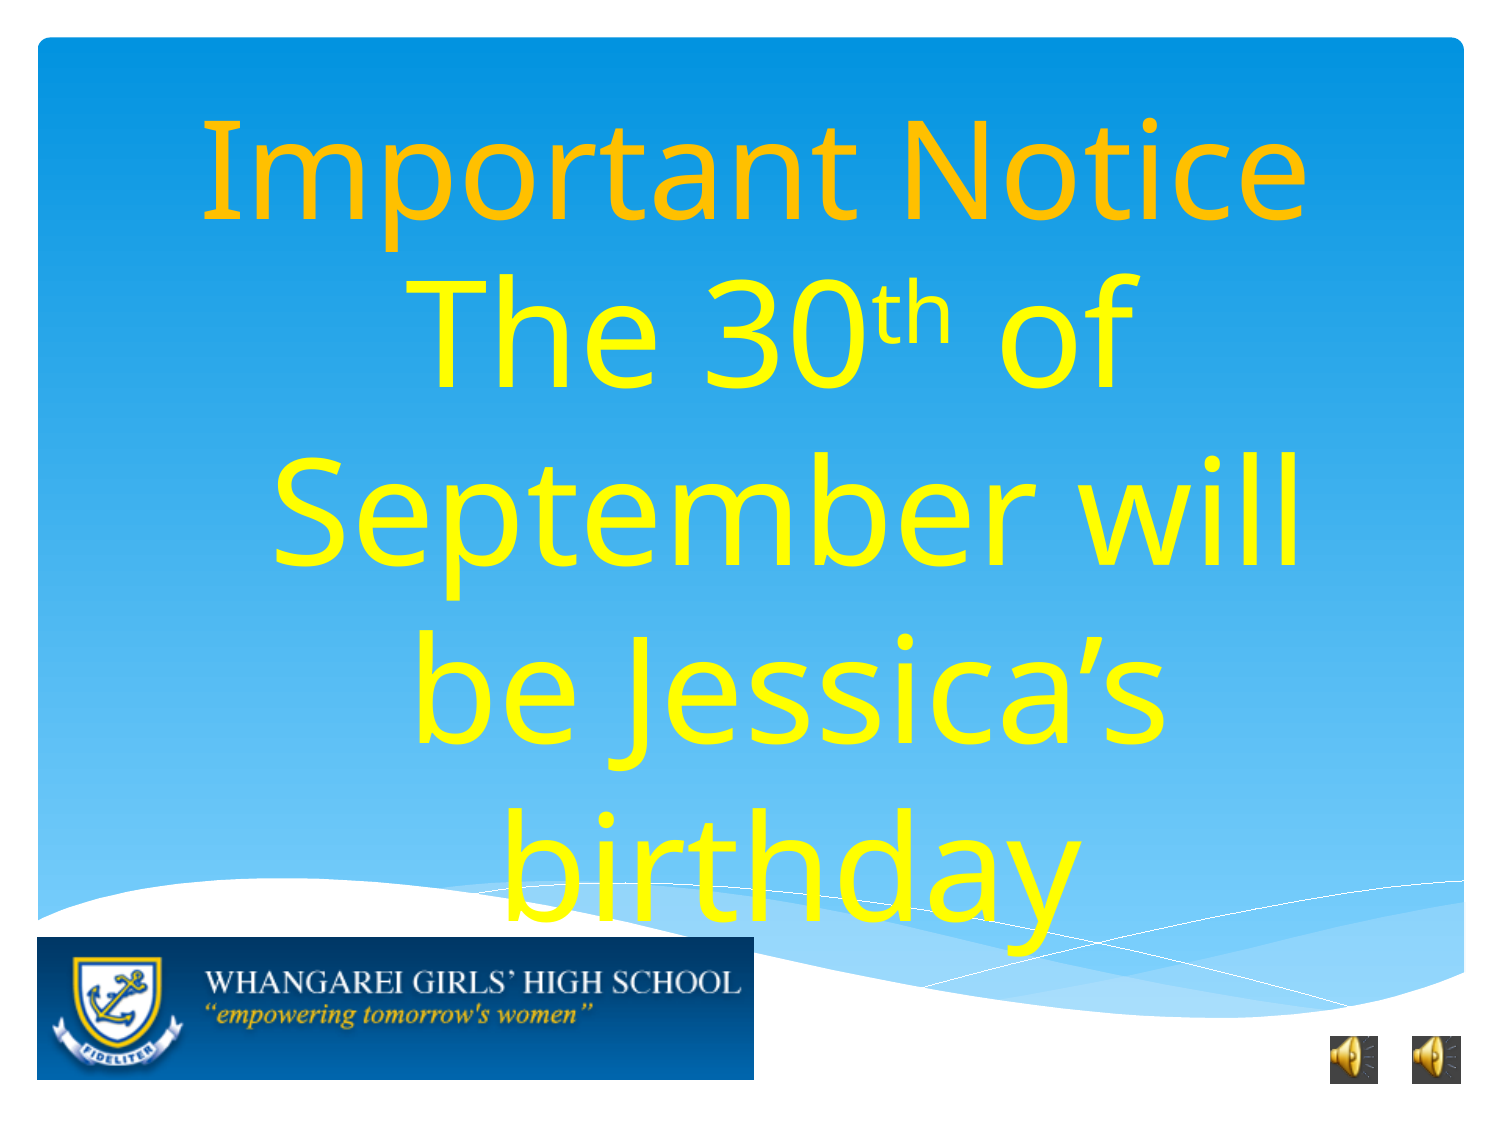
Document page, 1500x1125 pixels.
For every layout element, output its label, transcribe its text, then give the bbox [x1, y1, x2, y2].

picture [37, 937, 754, 1080]
text_box Important Notice [149, 37, 1362, 255]
picture [1328, 1034, 1380, 1086]
picture [1411, 1034, 1462, 1086]
text_box The 30th of September will be Jessica’s birthday [149, 231, 1391, 963]
